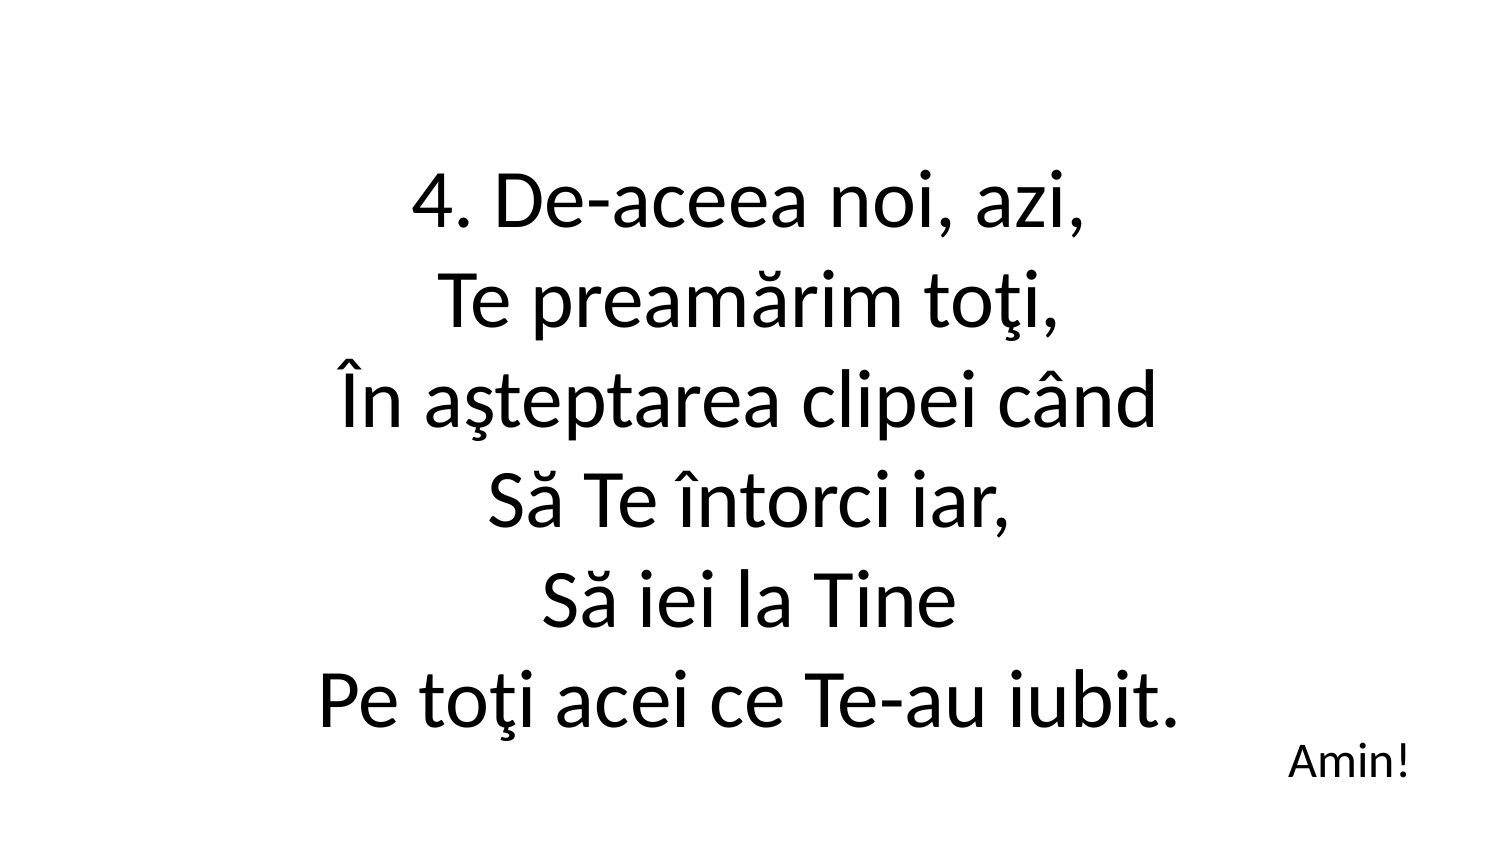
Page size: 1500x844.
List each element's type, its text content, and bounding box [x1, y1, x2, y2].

text_box Amin! [1273, 674, 1427, 795]
text_box 4. De-aceea noi, azi, Te preamărim toţi, În aşteptarea clipei când Să Te întorci iar, Să iei la Tine Pe toţi acei ce Te-au iubit. [302, 92, 1198, 752]
